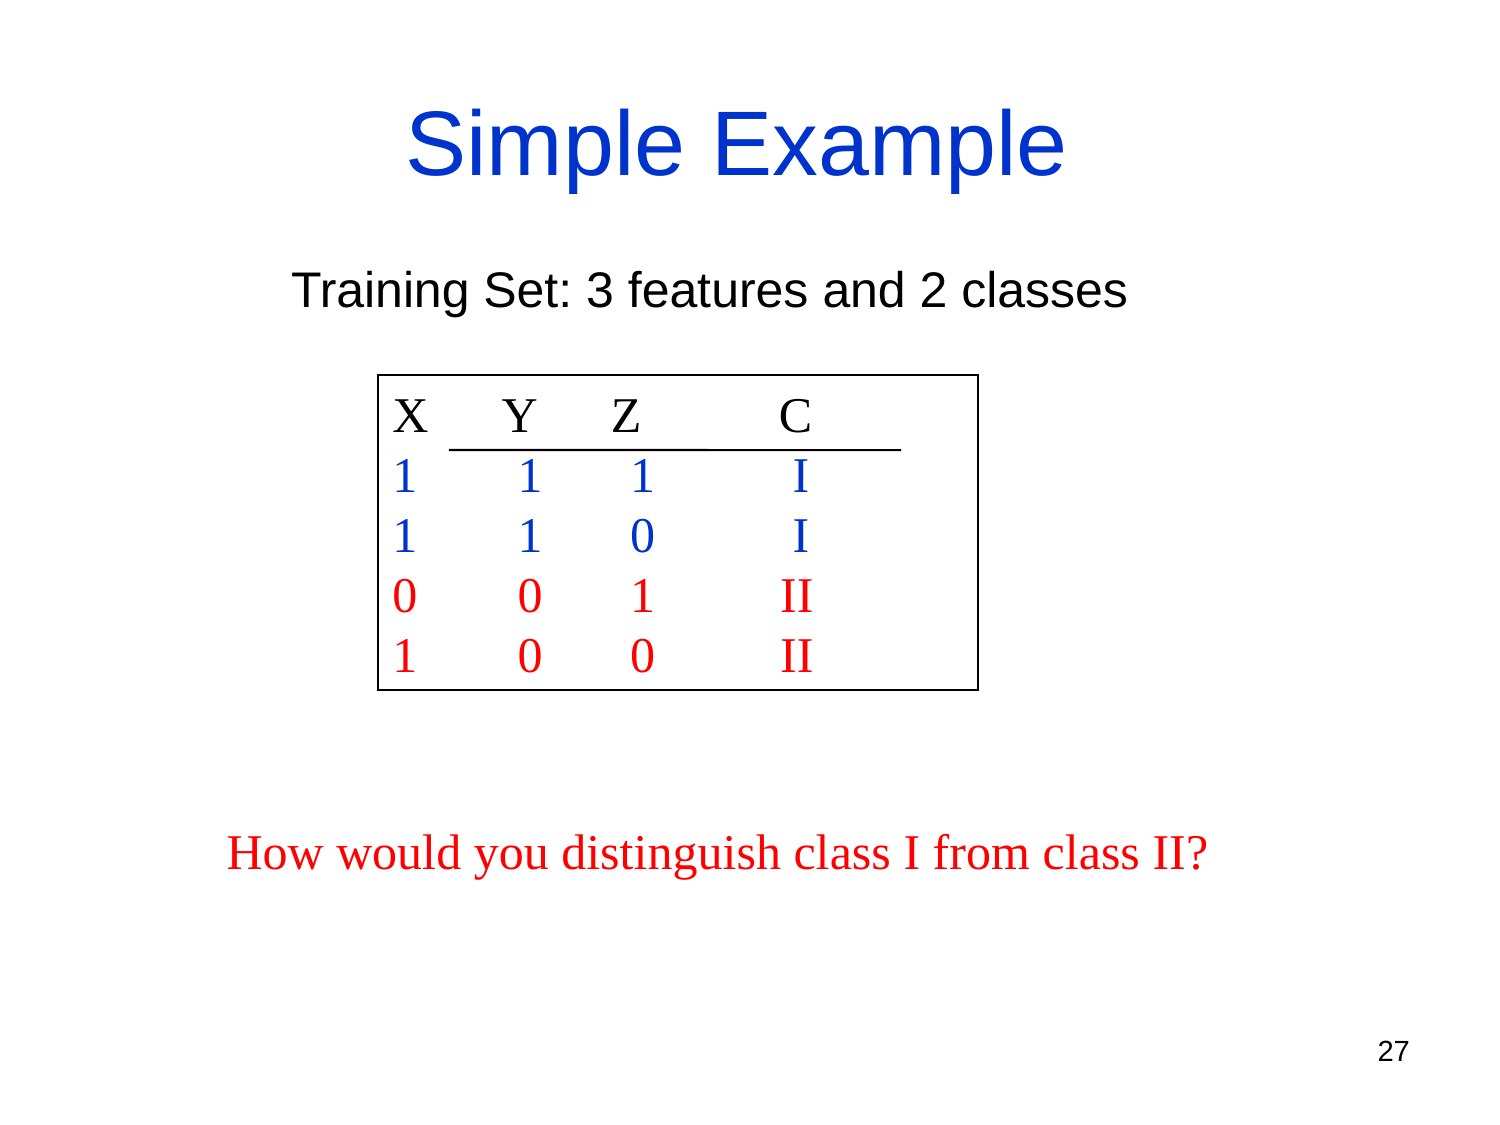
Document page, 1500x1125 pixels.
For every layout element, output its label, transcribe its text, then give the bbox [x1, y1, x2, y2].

title Simple Example [75, 45, 1425, 233]
text_box Training Set: 3 features and 2 classes [276, 249, 1144, 325]
text_box How would you distinguish class I from class II? [211, 812, 1224, 888]
text_box X Y Z C 1 1 I 1 1 0 I 0 0 1 II 1 0 0 II [377, 374, 979, 690]
slide_number 27 [1074, 1024, 1426, 1103]
